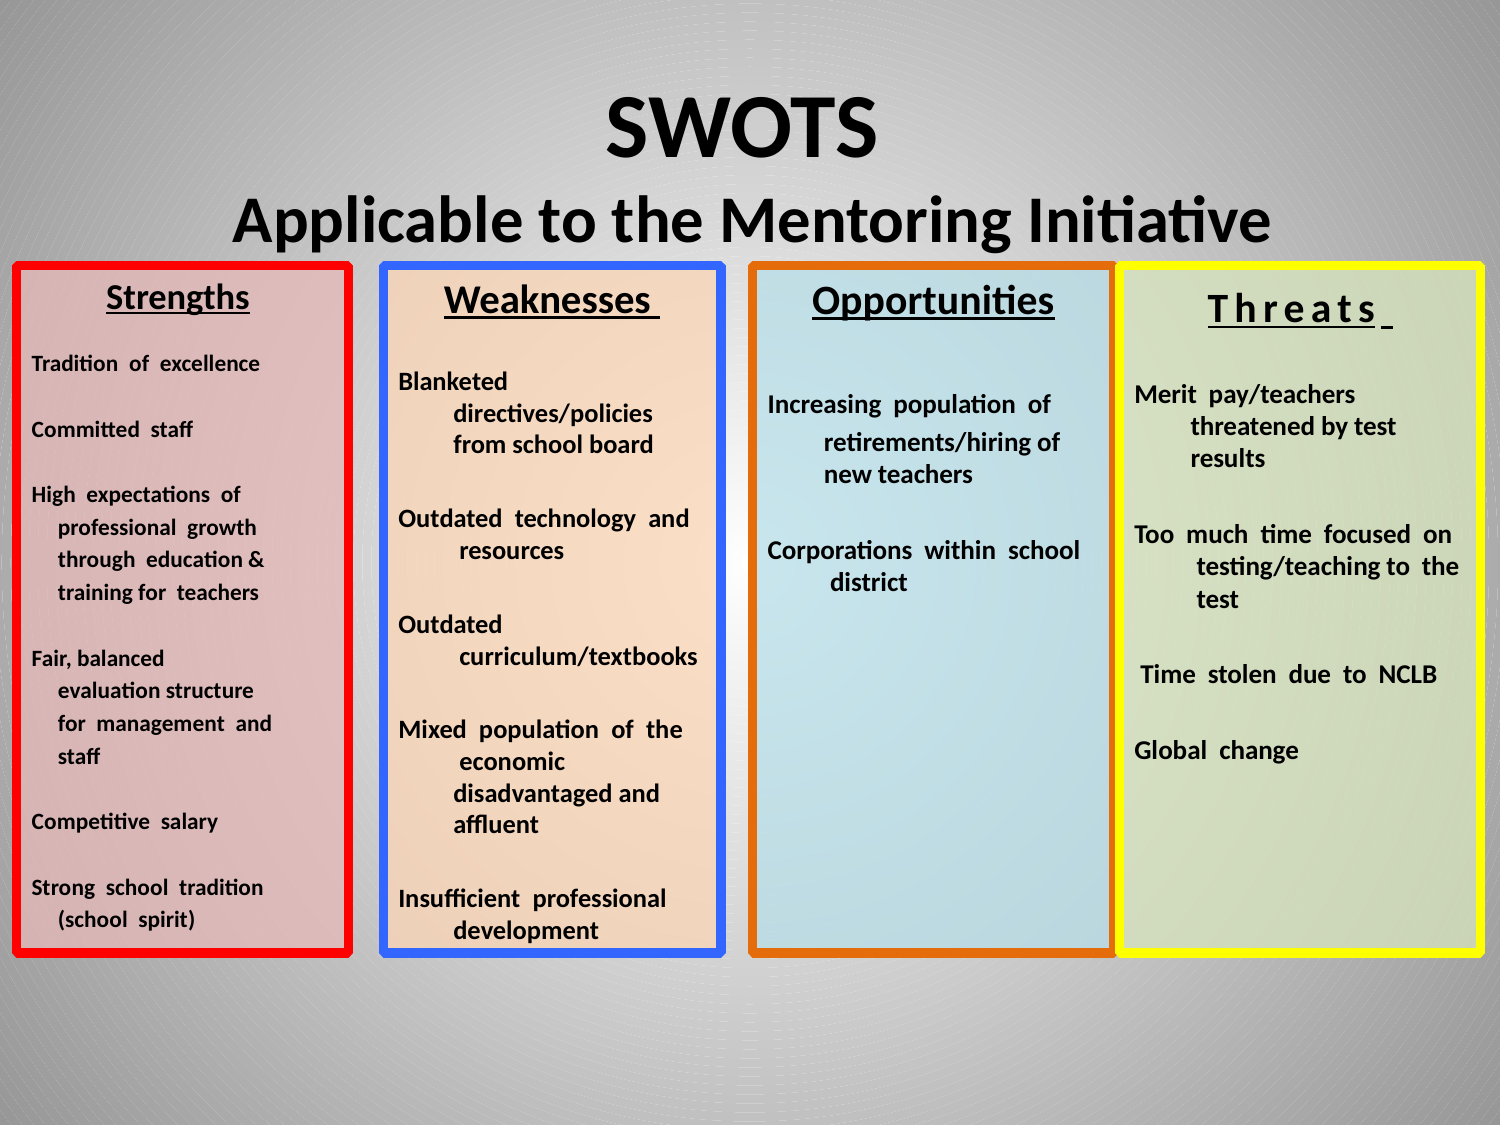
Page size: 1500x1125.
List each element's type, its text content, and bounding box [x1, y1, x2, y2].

text_box Weaknesses Blanketed directives/policies from school board Outdated technology and resources Outdated curriculum/textbooks Mixed population of the economic disadvantaged and affluent Insufficient professional development [383, 265, 721, 953]
text_box SWOTS Applicable to the Mentoring Initiative [115, 58, 1391, 263]
text_box Opportunities Increasing population of retirements/hiring of new teachers Corporations within school district [752, 265, 1114, 953]
text_box Threats Merit pay/teachers threatened by test results Too much time focused on testing/teaching to the test Time stolen due to NCLB Global change [1119, 265, 1481, 953]
list Strengths Tradition of excellence Committed staff High expectations of professional growth through education & training for teachers Fair, balanced evaluation structure for management and staff Competitive salary Strong school tradition (school spirit) [16, 265, 349, 953]
